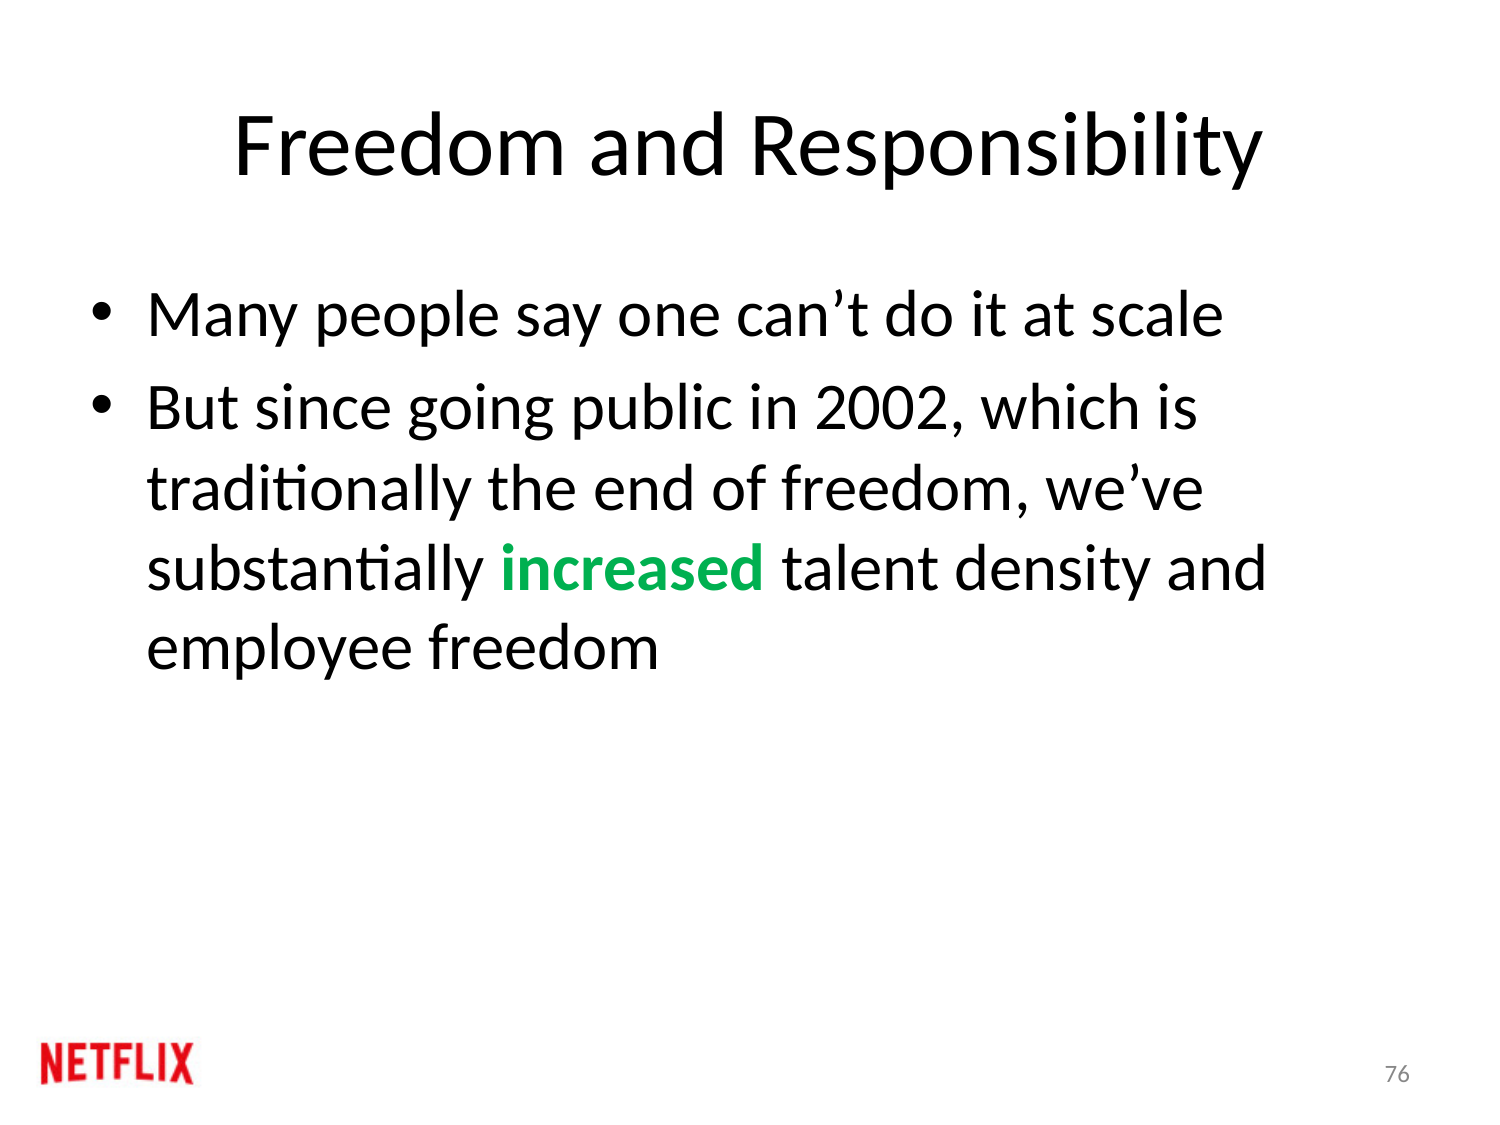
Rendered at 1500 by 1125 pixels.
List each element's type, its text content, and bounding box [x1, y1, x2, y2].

title Freedom and Responsibility [75, 45, 1425, 233]
slide_number ‹#› [1074, 1042, 1425, 1103]
picture [24, 1024, 211, 1104]
list Many people say one can’t do it at scale But since going public in 2002, which is traditionally the end of freedom, we’ve substantially increased talent density and employee freedom [75, 262, 1425, 1005]
